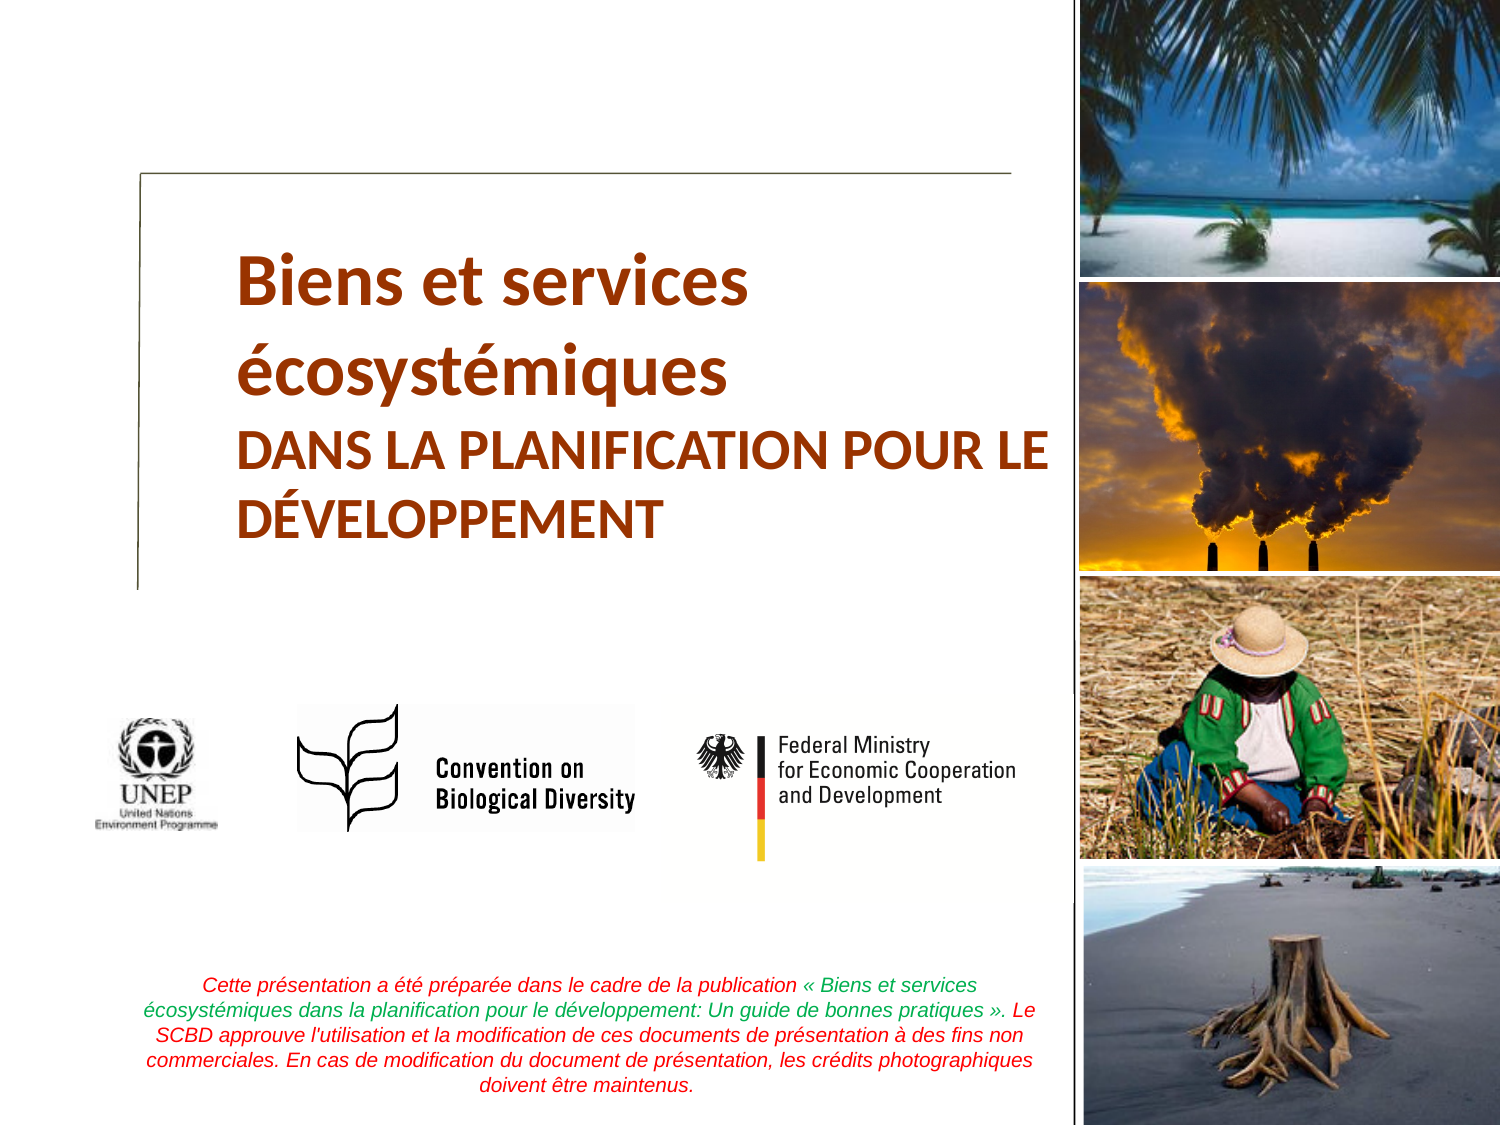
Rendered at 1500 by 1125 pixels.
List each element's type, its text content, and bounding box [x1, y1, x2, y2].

picture [1083, 866, 1500, 1125]
picture [660, 693, 1074, 903]
text_box Biens et services écosystémiques DANS LA PLANIFICATION POUR LE DÉVELOPPEMENT [230, 199, 1058, 585]
text_box Cette présentation a été préparée dans le cadre de la publication « Biens et services écosystémiques dans la planification pour le développement: Un guide de bonnes pratiques ». Le SCBD approuve l'utilisation et la modification de ces documents de présentation à des fins non commerciales. En cas de modification du document de présentation, les crédits photographiques doivent être maintenus. [123, 964, 1057, 1104]
picture [95, 718, 219, 831]
picture [1079, 575, 1500, 859]
picture [1080, 0, 1500, 278]
picture [297, 703, 635, 833]
picture [1079, 282, 1500, 571]
